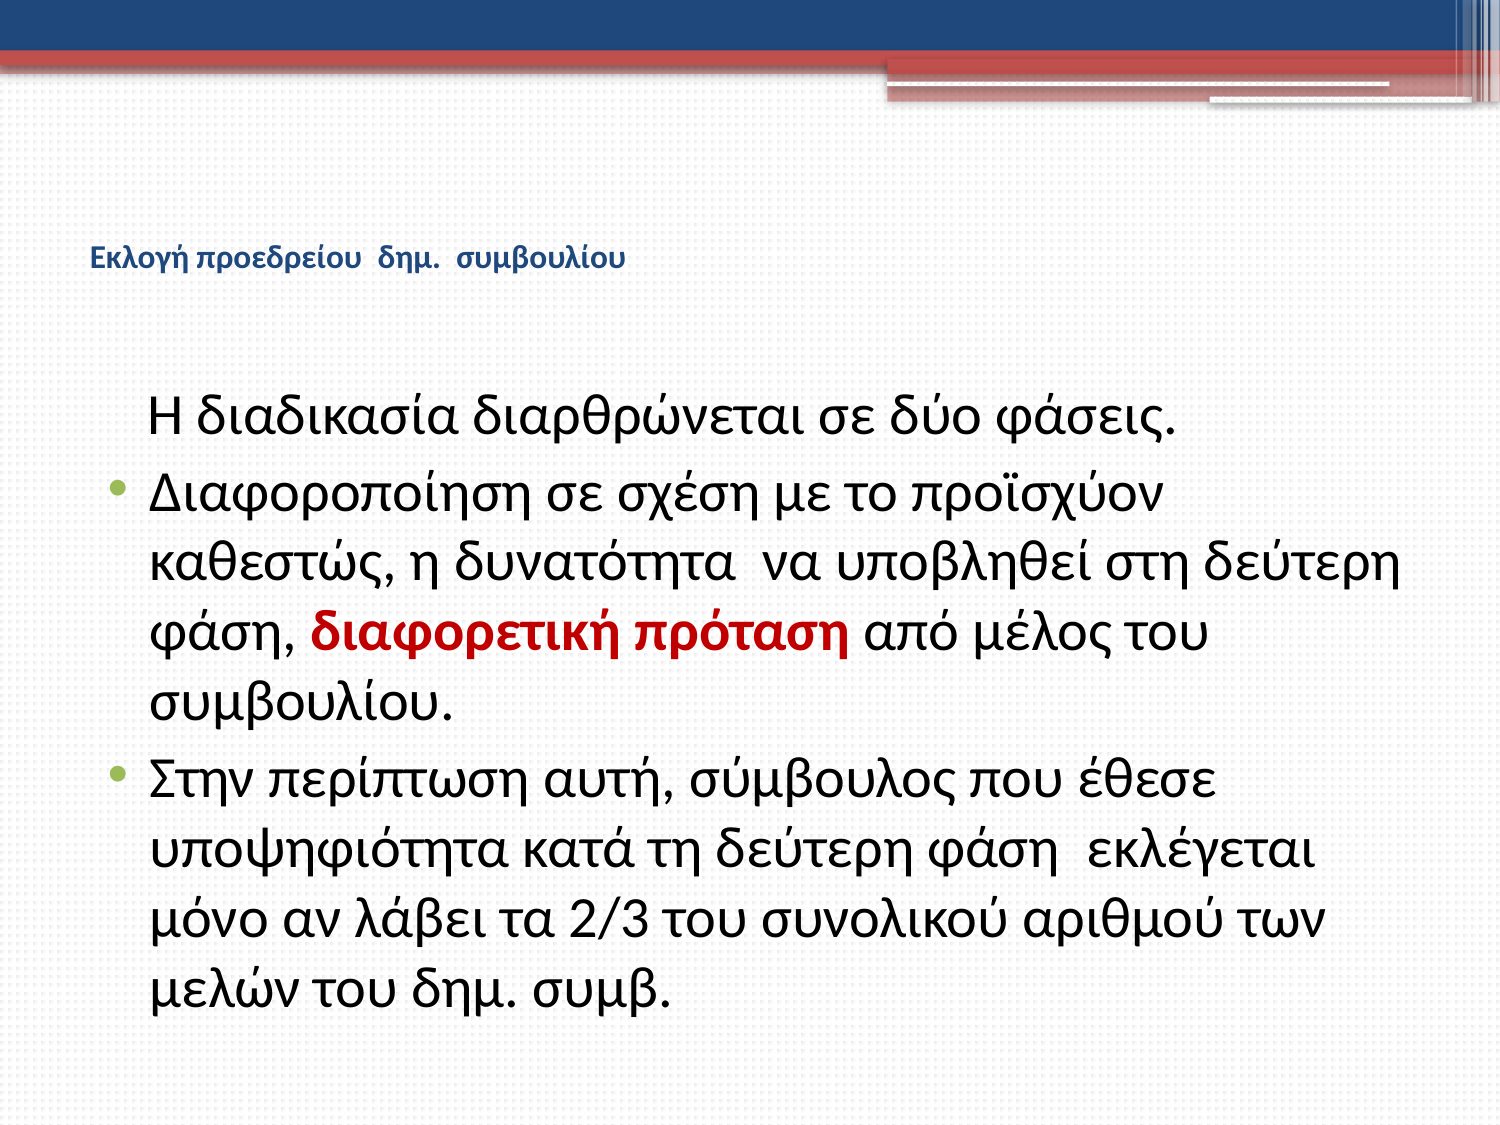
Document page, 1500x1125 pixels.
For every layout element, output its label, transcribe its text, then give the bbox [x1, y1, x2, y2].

title Εκλογή προεδρείου δημ. συμβουλίου [75, 187, 1425, 363]
list Η διαδικασία διαρθρώνεται σε δύο φάσεις. Διαφοροποίηση σε σχέση με το προϊσχύον καθεστώς, η δυνατότητα να υποβληθεί στη δεύτερη φάση, διαφορετική πρόταση από μέλος του συμβουλίου. Στην περίπτωση αυτή, σύμβουλος που έθεσε υποψηφιότητα κατά τη δεύτερη φάση εκλέγεται μόνο αν λάβει τα 2/3 του συνολικού αριθμού των μελών του δημ. συμβ. [75, 368, 1425, 1079]
